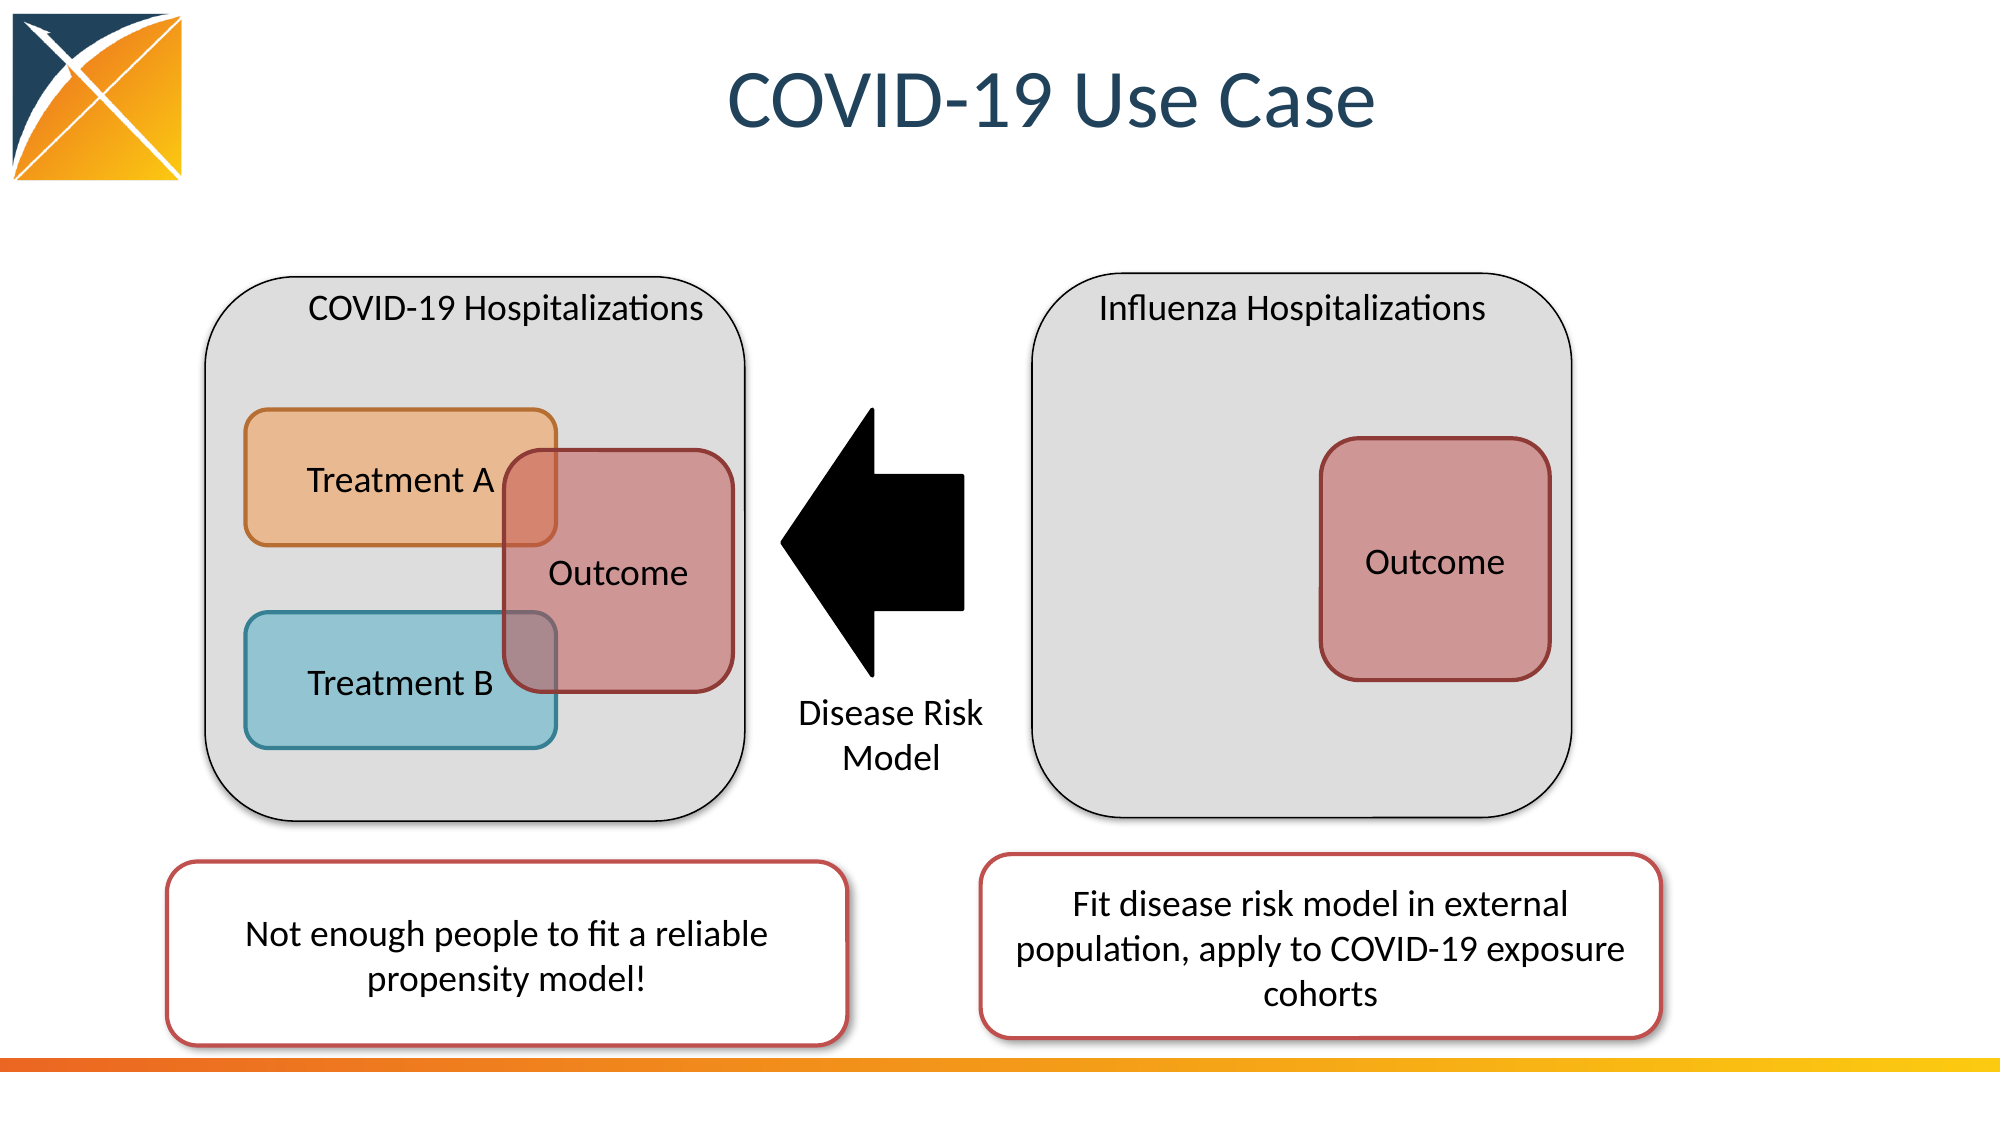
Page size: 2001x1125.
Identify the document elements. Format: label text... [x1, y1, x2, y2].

text_box Disease Risk Model [783, 680, 999, 785]
picture [0, 0, 206, 200]
text_box COVID-19 Hospitalizations [293, 275, 893, 336]
text_box Treatment A [243, 407, 559, 548]
text_box Outcome [501, 447, 736, 694]
text_box Influenza Hospitalizations [1083, 275, 1683, 336]
text_box Outcome [1318, 436, 1552, 683]
title COVID-19 Use Case [205, 24, 1900, 163]
text_box Fit disease risk model in external population, apply to COVID-19 exposure cohorts [978, 852, 1664, 1041]
text_box Not enough people to fit a reliable propensity model! [164, 859, 850, 1048]
text_box Treatment B [243, 610, 559, 751]
text_box [780, 407, 965, 678]
text_box [1031, 281, 1573, 819]
text_box [204, 276, 746, 822]
